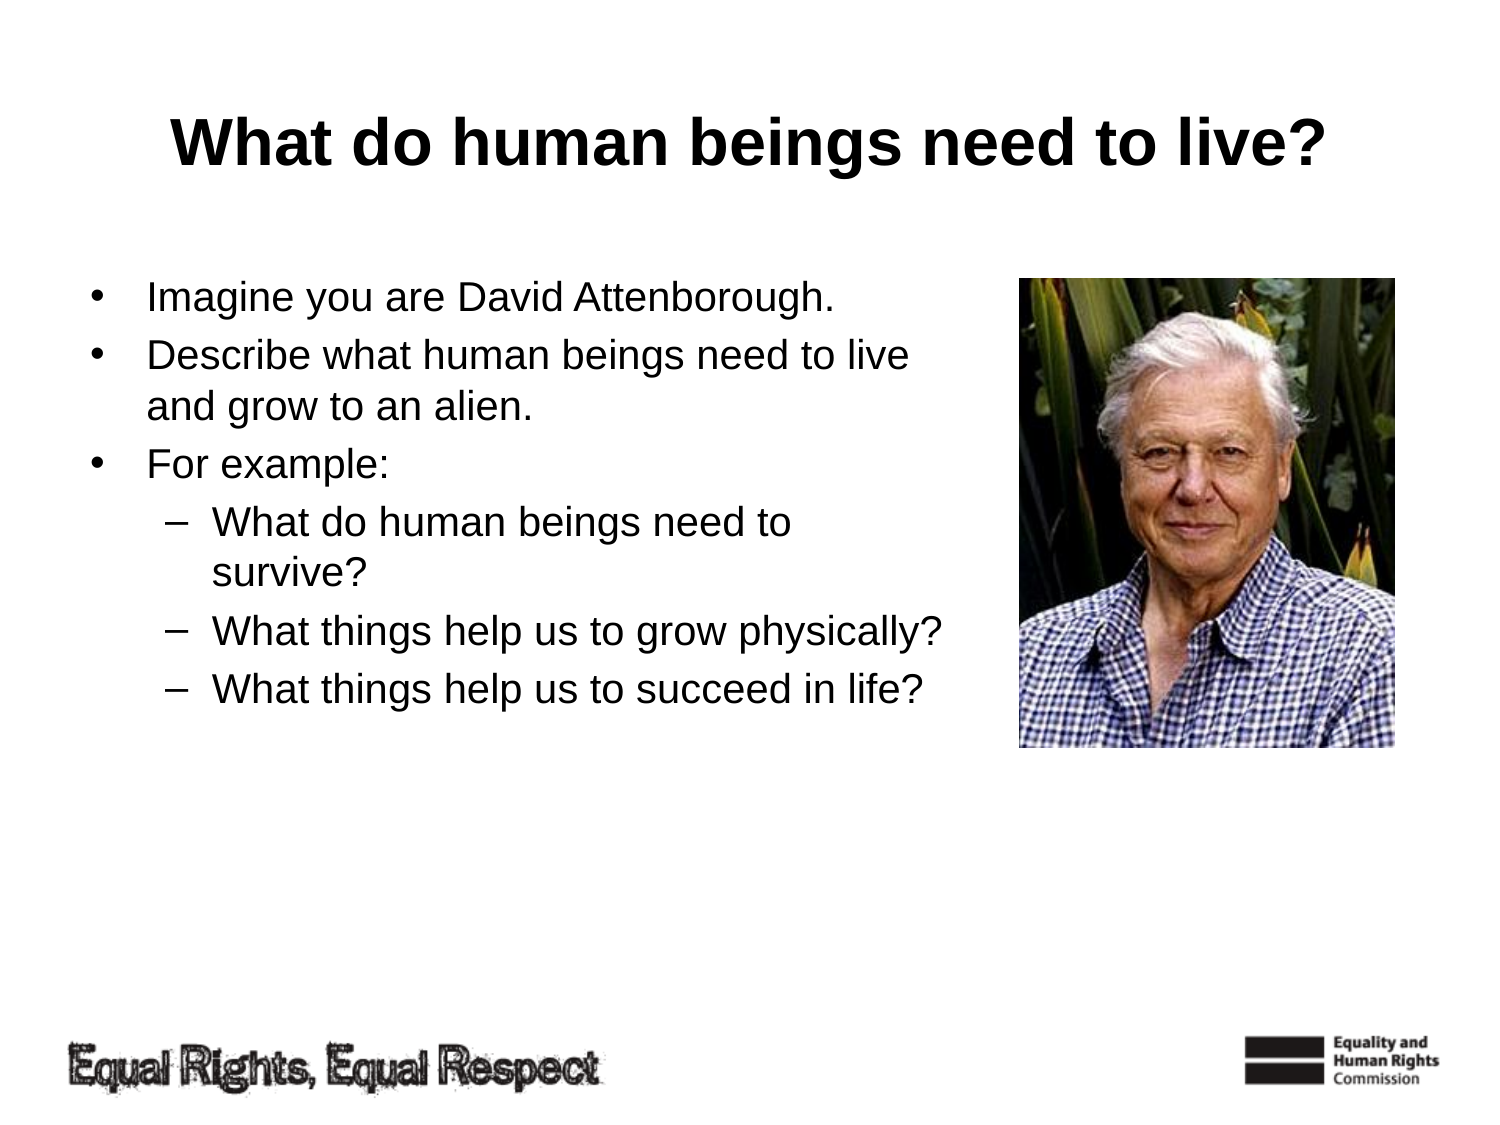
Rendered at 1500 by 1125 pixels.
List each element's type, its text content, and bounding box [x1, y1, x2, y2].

picture [0, 1, 1500, 1124]
list Imagine you are David Attenborough. Describe what human beings need to live and grow to an alien. For example: What do human beings need to survive? What things help us to grow physically? What things help us to succeed in life? [75, 262, 963, 1005]
title What do human beings need to live? [75, 45, 1425, 233]
